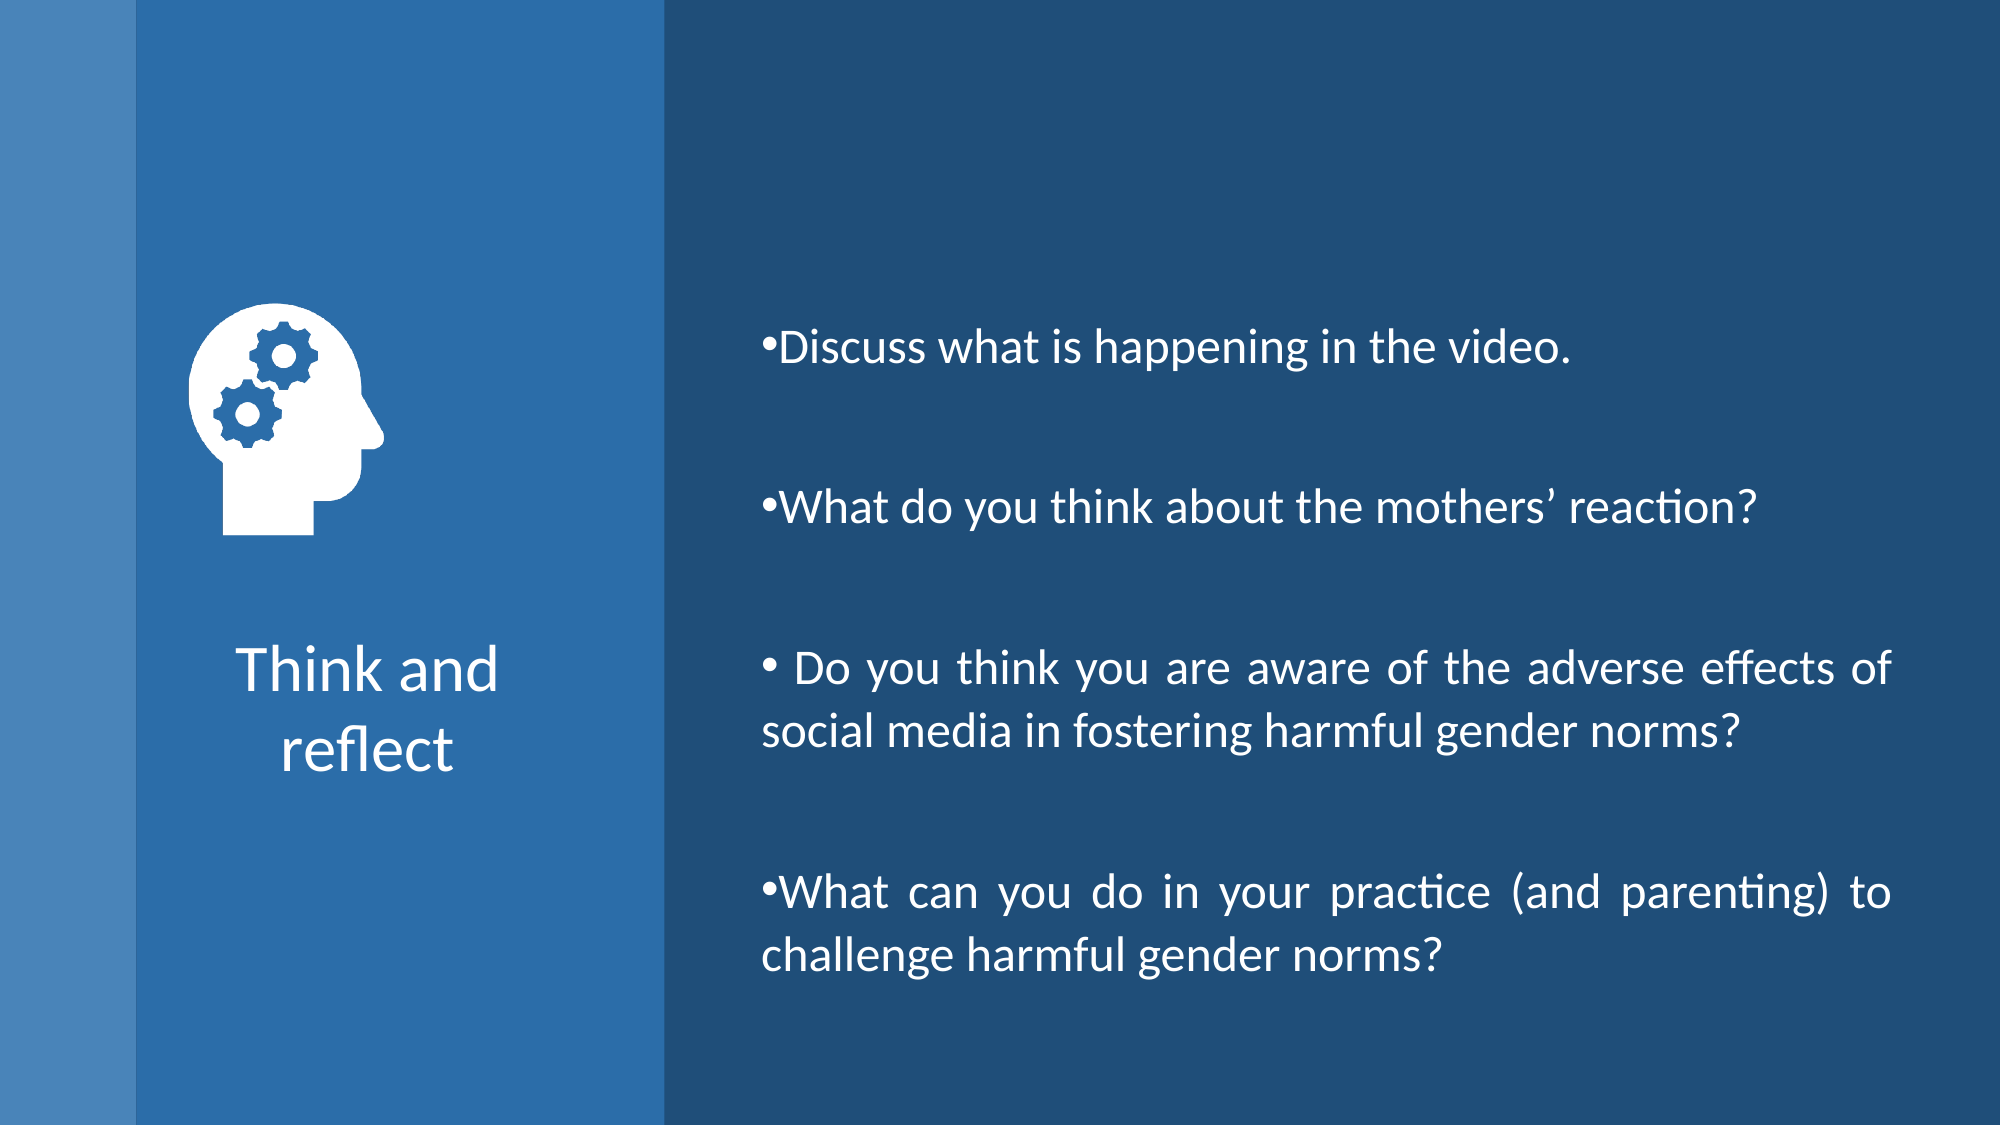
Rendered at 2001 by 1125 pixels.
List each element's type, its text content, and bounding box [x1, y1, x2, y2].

text_box [0, 0, 136, 1125]
list Discuss what is happening in the video. What do you think about the mothers’ reaction? Do you think you are aware of the adverse effects of social media in fostering harmful gender norms? What can you do in your practice (and parenting) to challenge harmful gender norms? [745, 62, 1908, 1074]
text_box [136, 0, 666, 1125]
title [162, 263, 626, 1003]
text_box Think and reflect [136, 617, 600, 793]
picture [148, 287, 424, 563]
